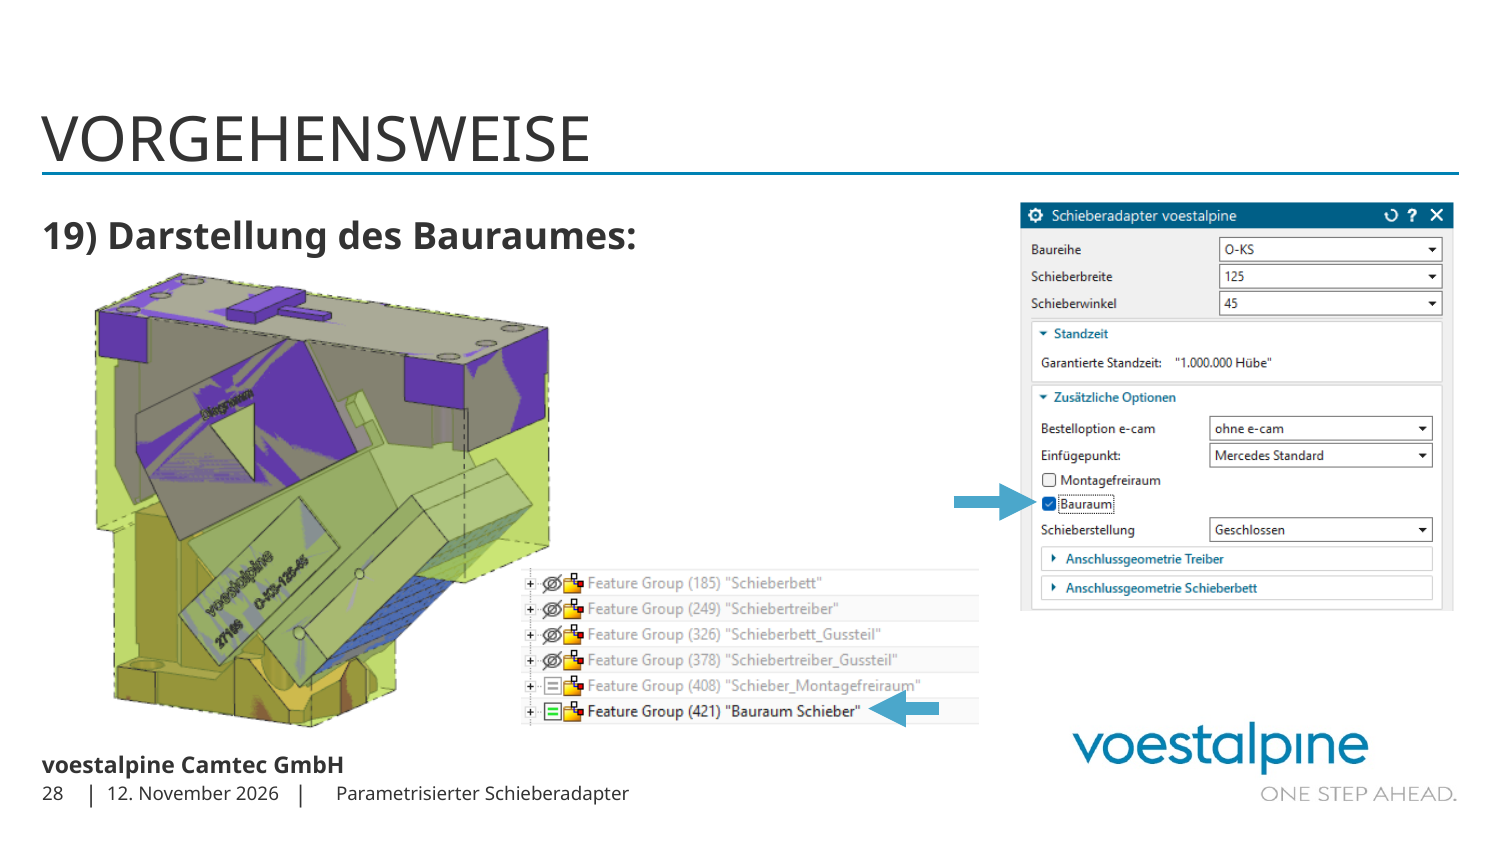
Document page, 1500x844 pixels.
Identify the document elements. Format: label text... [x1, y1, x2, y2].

title VORGEHENSWEISE [41, 28, 1459, 175]
slide_number 28 [41, 772, 89, 818]
slide_number 11. März 2025 [89, 772, 297, 818]
picture [1052, 700, 1500, 844]
picture [69, 258, 979, 746]
picture [1014, 196, 1460, 612]
footer Parametrisierter Schieberadapter [321, 772, 1005, 818]
list 19) Darstellung des Bauraumes: [41, 209, 1459, 709]
